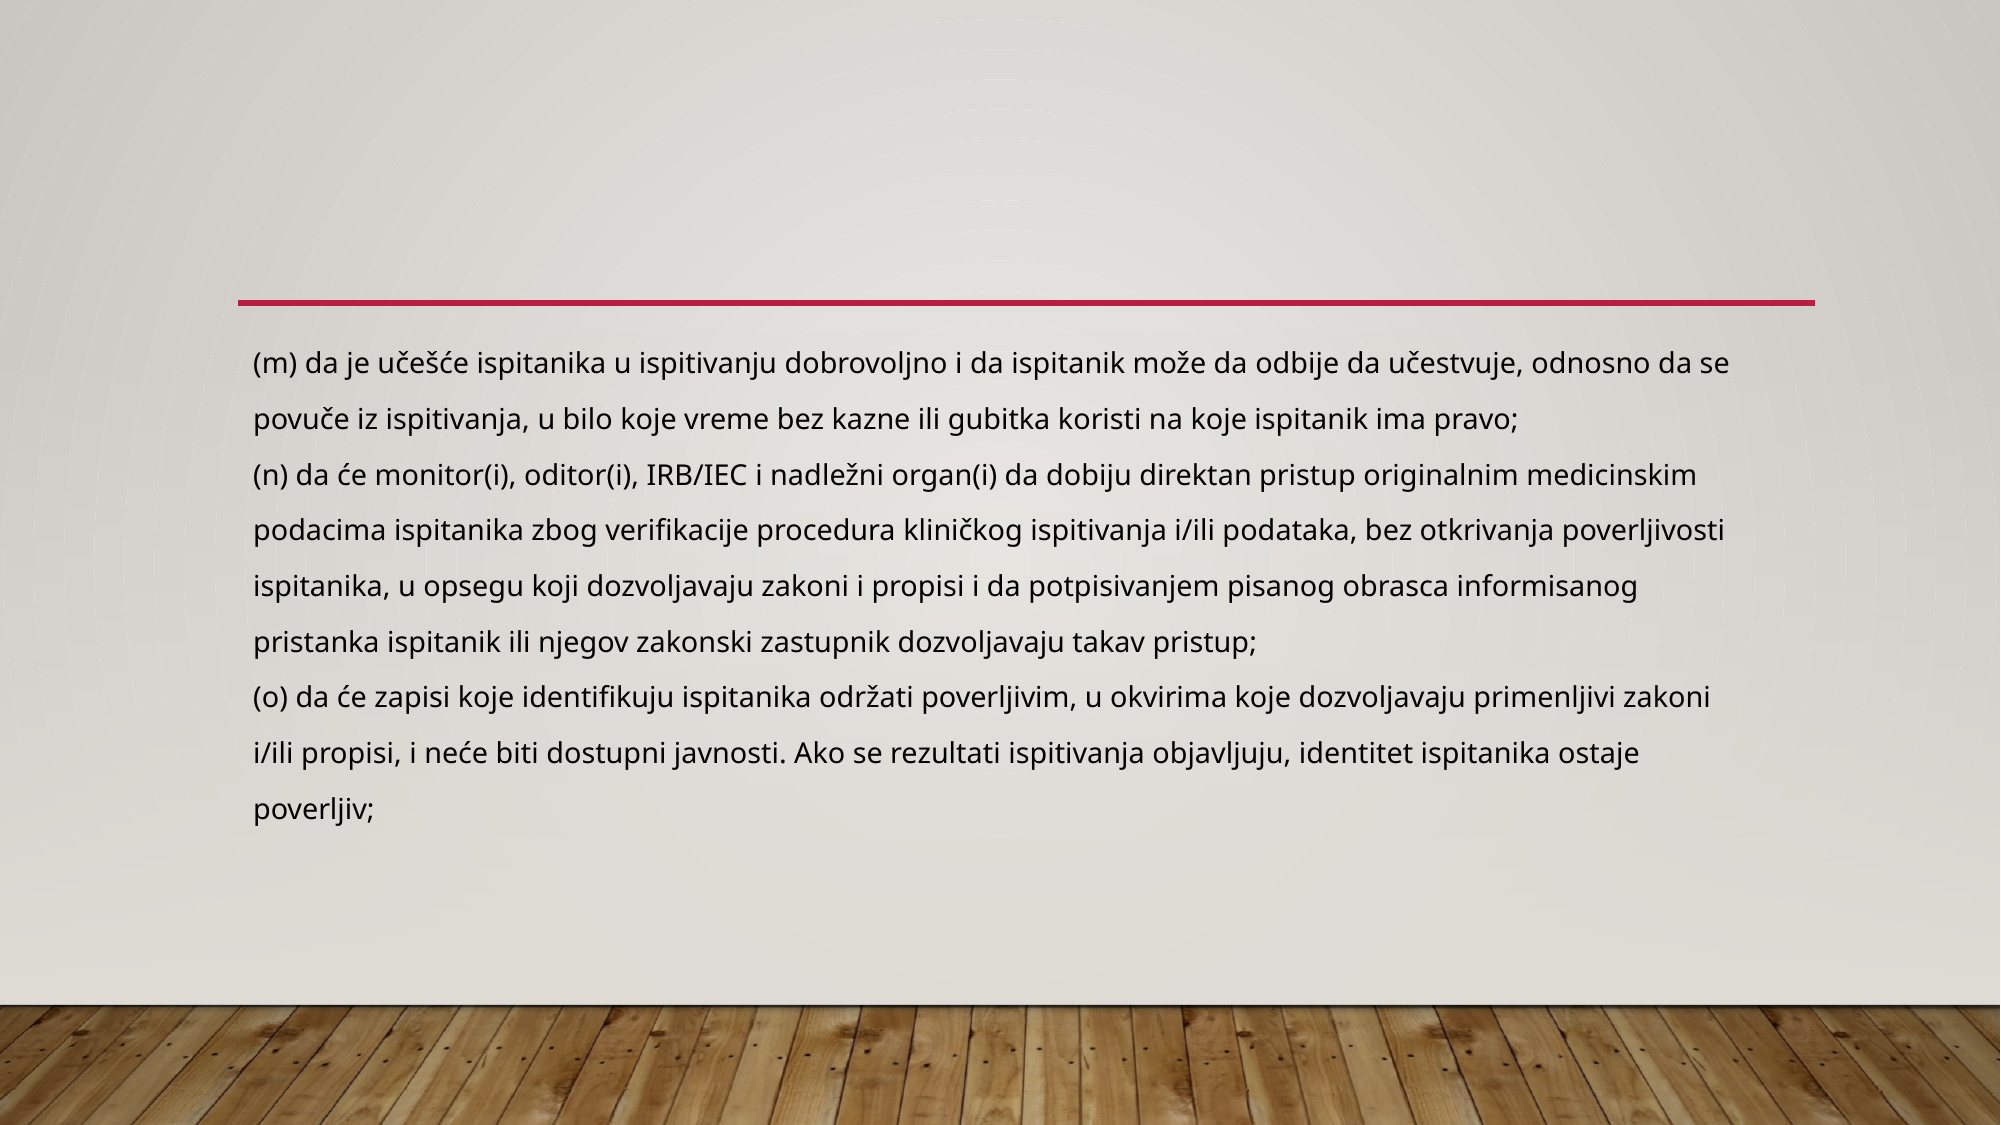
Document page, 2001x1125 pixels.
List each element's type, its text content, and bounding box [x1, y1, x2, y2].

picture [0, 1005, 2000, 1125]
list (m) da je učešće ispitanika u ispitivanju dobrovoljno i da ispitanik može da odbije da učestvuje, odnosno da se povuče iz ispitivanja, u bilo koje vreme bez kazne ili gubitka koristi na koje ispitanik ima pravo; (n) da će monitor(i), oditor(i), IRB/IEC i nadležni organ(i) da dobiju direktan pristup originalnim medicinskim podacima ispitanika zbog verifikacije procedura kliničkog ispitivanja i/ili podataka, bez otkrivanja poverljivosti ispitanika, u opsegu koji dozvoljavaju zakoni i propisi i da potpisivanjem pisanog obrasca informisanog pristanka ispitanik ili njegov zakonski zastupnik dozvoljavaju takav pristup; (o) da će zapisi koje identifikuju ispitanika održati poverljivim, u okvirima koje dozvoljavaju primenljivi zakoni i/ili propisi, i neće biti dostupni javnosti. Ako se rezultati ispitivanja objavljuju, identitet ispitanika ostaje poverljiv; [238, 330, 1814, 897]
